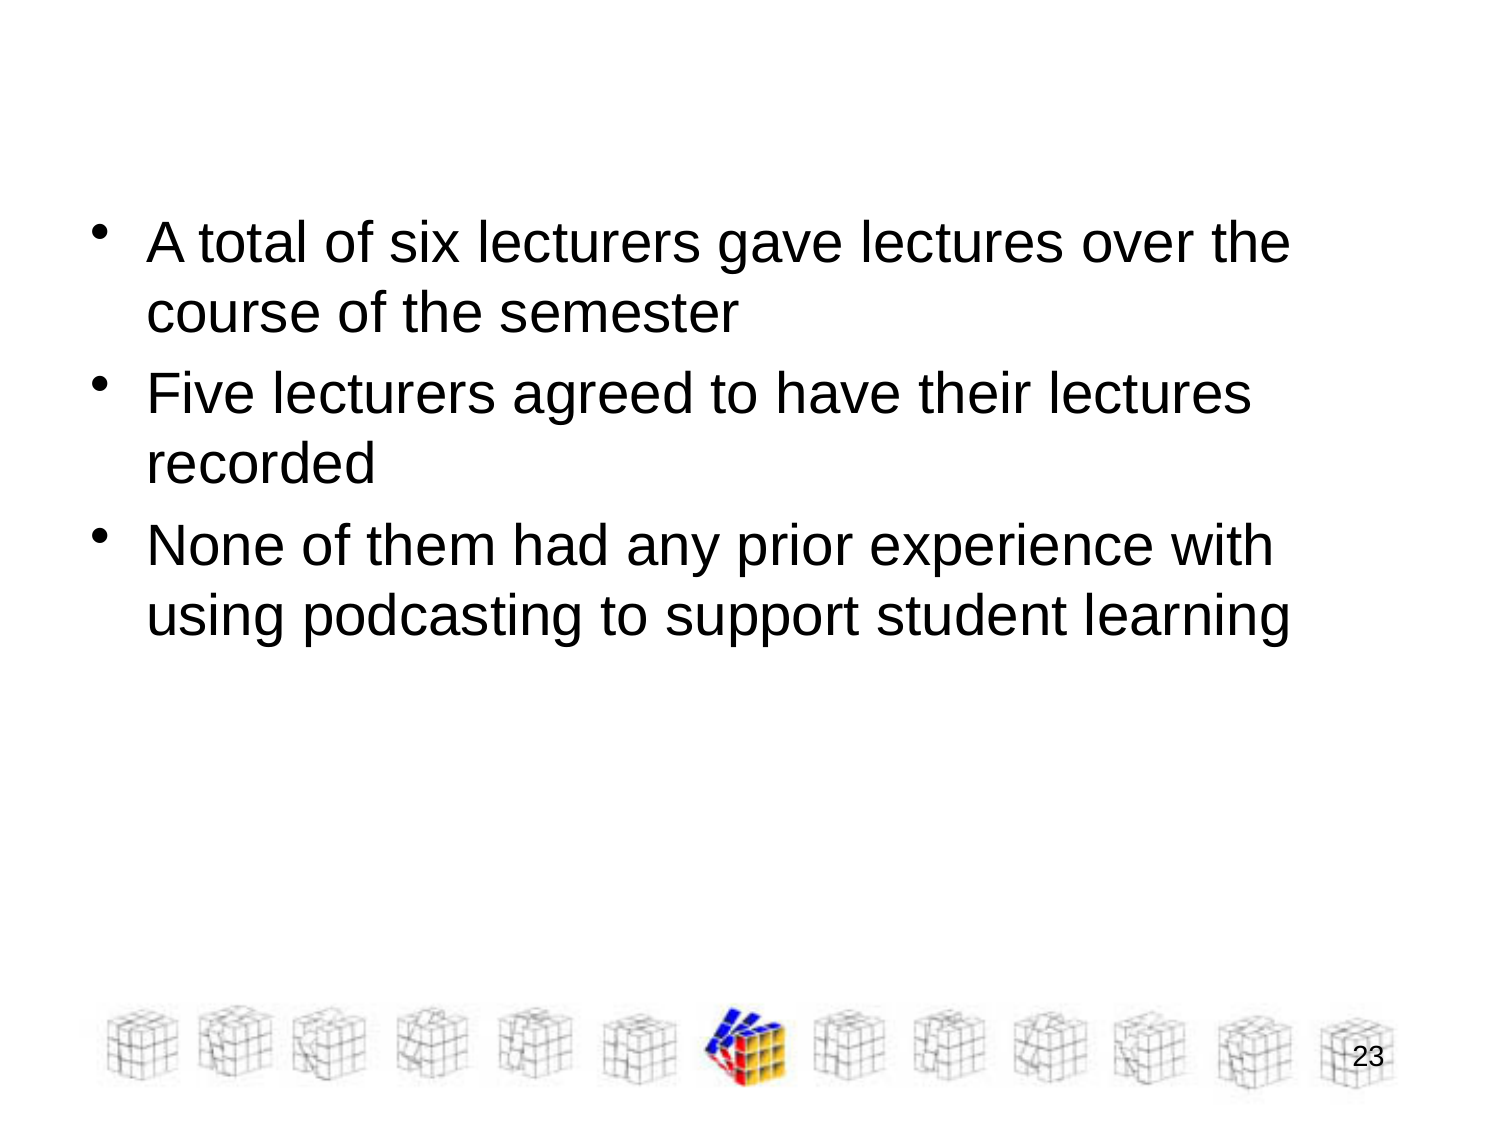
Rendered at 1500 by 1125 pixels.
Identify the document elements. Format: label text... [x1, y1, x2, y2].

slide_number 23 [1337, 1029, 1500, 1090]
list A total of six lecturers gave lectures over the course of the semester Five lecturers agreed to have their lectures recorded None of them had any prior experience with using podcasting to support student learning [74, 196, 1426, 988]
picture [64, 987, 1442, 1125]
